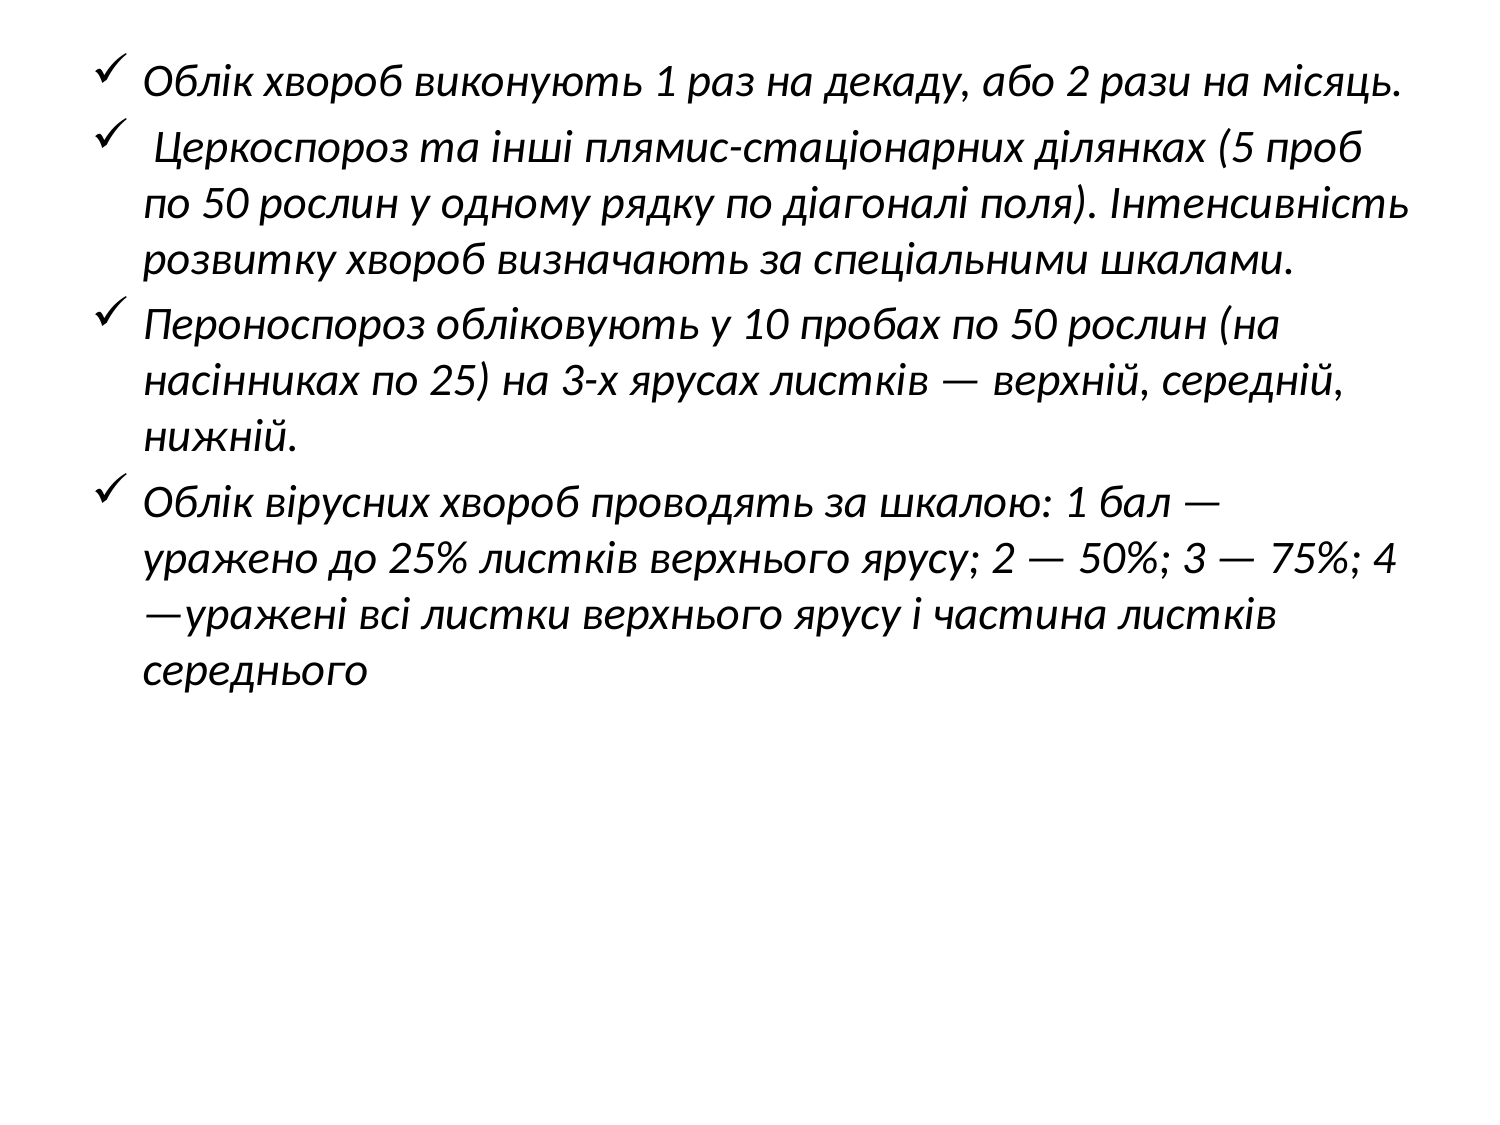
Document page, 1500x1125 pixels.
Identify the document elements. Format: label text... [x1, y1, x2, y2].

list Облік хвороб виконують 1 раз на декаду, або 2 рази на місяць. Церкоспороз та інші плямис-стаціонарних ділянках (5 проб по 50 рослин у одному рядку по діагоналі поля). Інтенсивність розвитку хвороб визначають за спеціальними шкалами. Пероноспороз обліковують у 10 пробах по 50 рослин (на насінниках по 25) на 3-х ярусах листків — верхній, середній, нижній. Облік вірусних хвороб проводять за шкалою: 1 бал — уражено до 25% листків верхнього ярусу; 2 — 50%; 3 — 75%; 4 —уражені всі листки верхнього ярусу і частина листків середнього [76, 42, 1427, 786]
